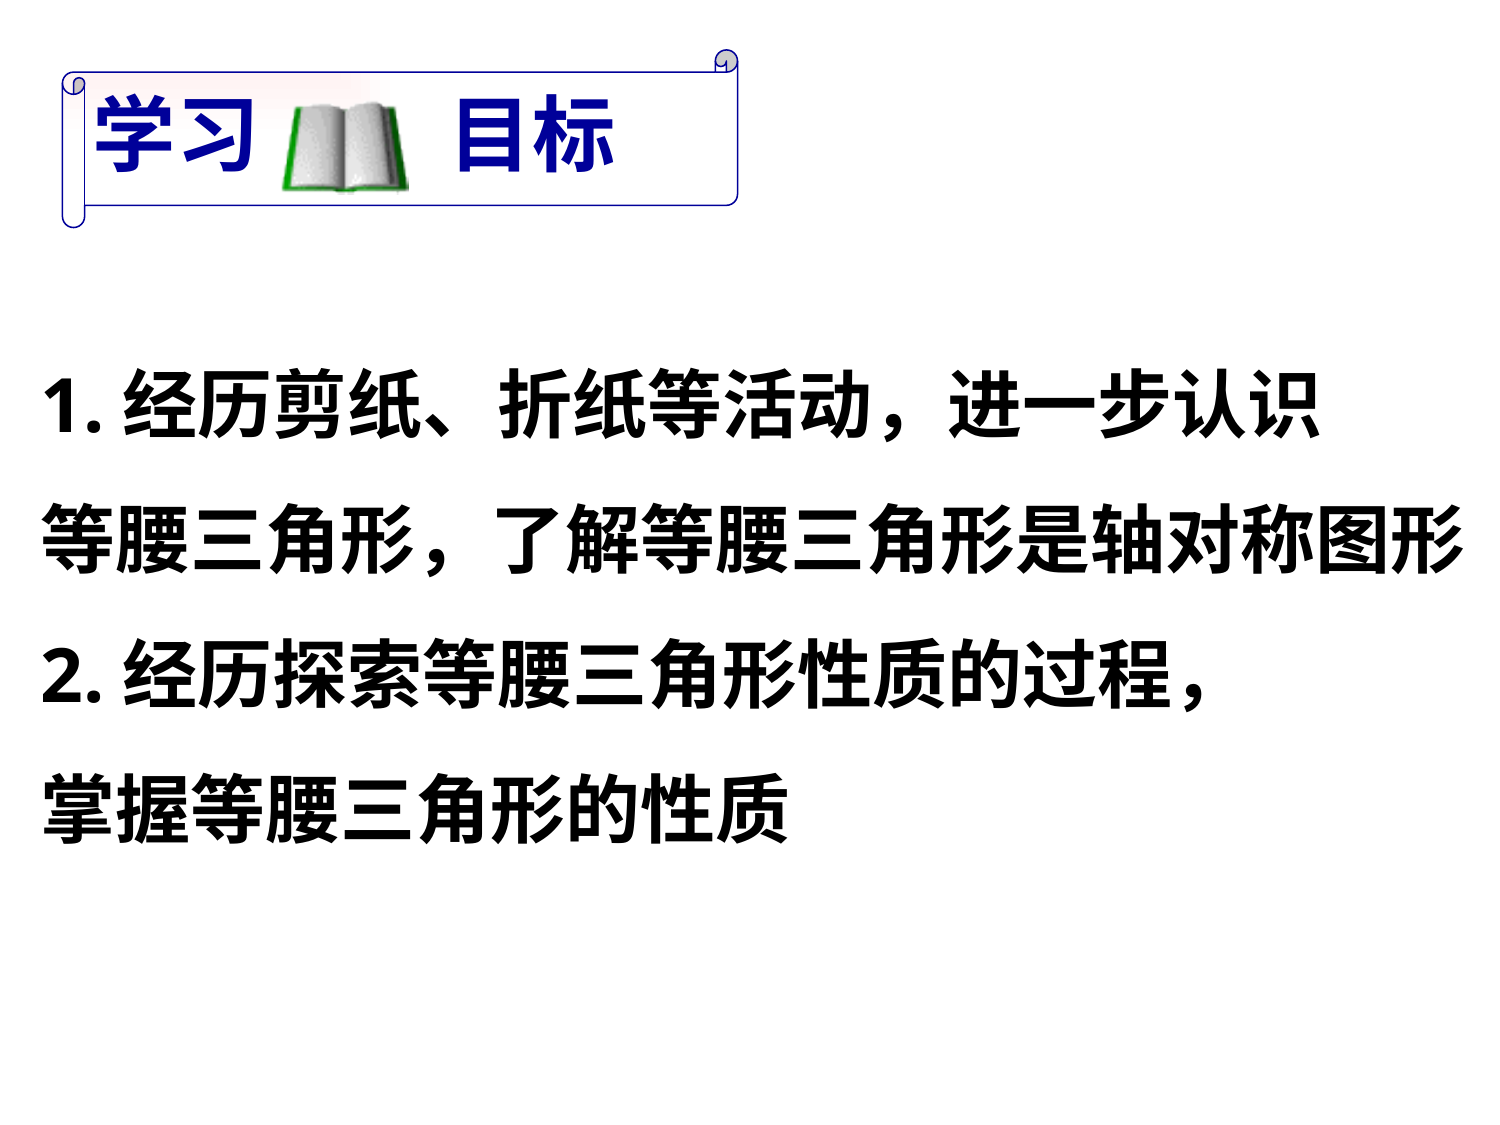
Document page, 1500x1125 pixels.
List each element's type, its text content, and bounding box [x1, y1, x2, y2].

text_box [62, 24, 788, 228]
text_box 1.经历剪纸、折纸等活动，进一步认识 等腰三角形，了解等腰三角形是轴对称图形 2.经历探索等腰三角形性质的过程， 掌握等腰三角形的性质 [25, 304, 1500, 860]
